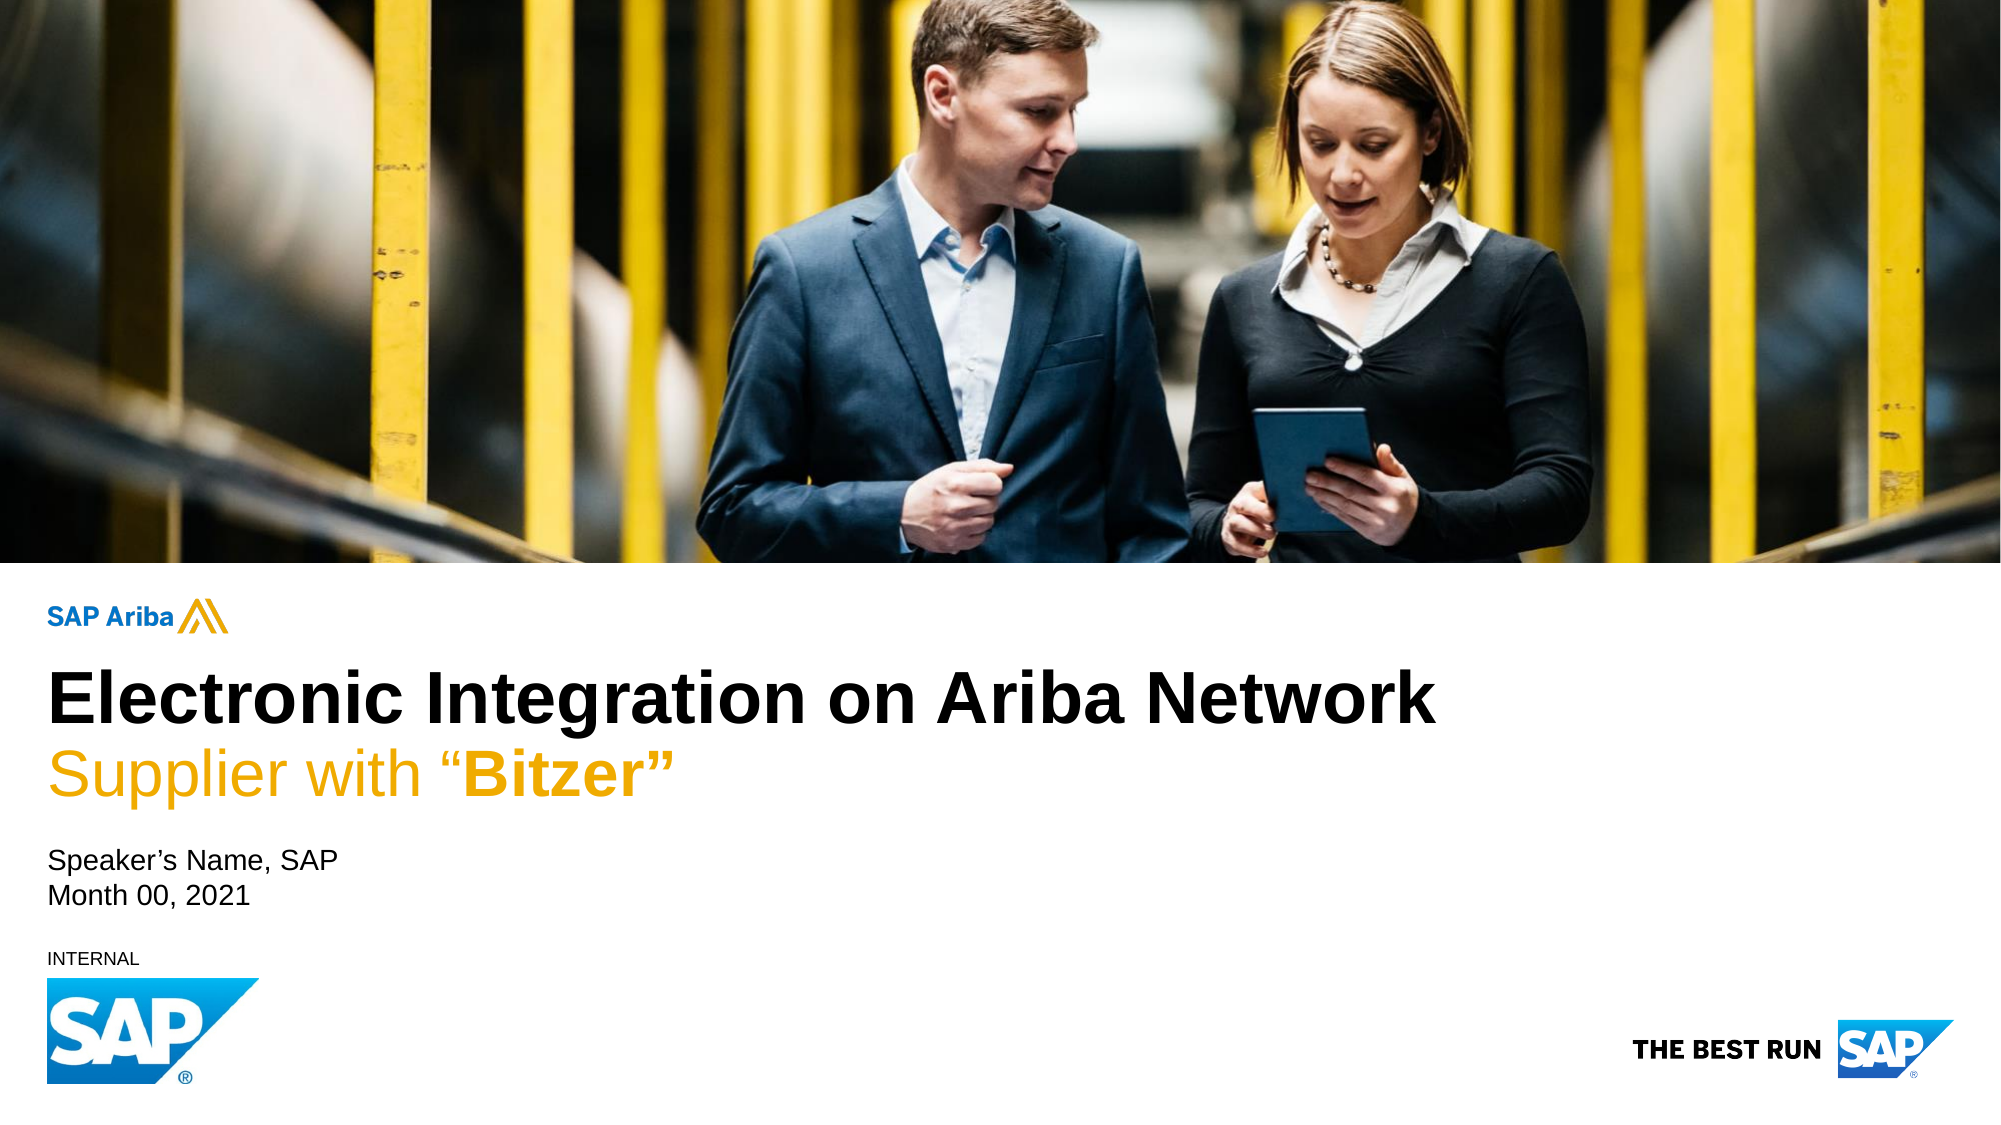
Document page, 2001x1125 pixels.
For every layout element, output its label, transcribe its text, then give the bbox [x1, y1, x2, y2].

picture [47, 598, 229, 634]
subtitle Speaker’s Name, SAP Month 00, 2021 [47, 841, 1836, 913]
picture [1632, 1019, 1955, 1079]
picture [0, 0, 2001, 563]
picture [47, 978, 260, 1085]
title Electronic Integration on Ariba Network Supplier with “Bitzer” [47, 660, 1835, 824]
